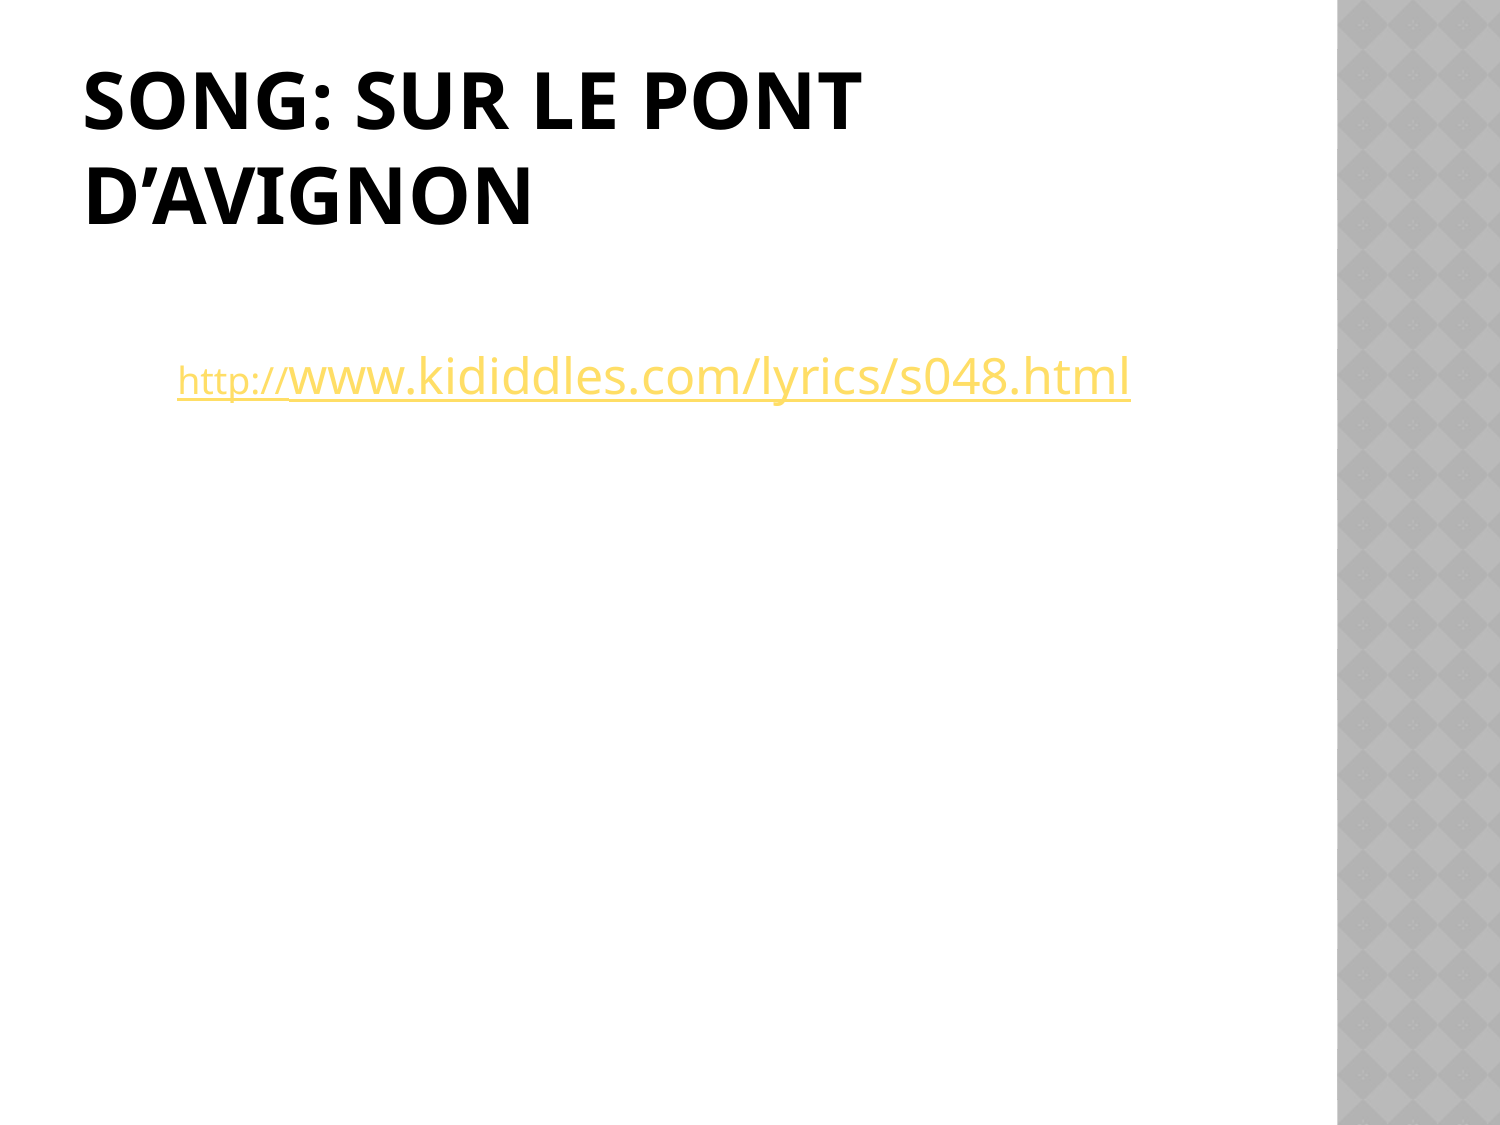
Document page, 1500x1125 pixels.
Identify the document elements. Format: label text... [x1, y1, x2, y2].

title Song: Sur le pont d’avignon [75, 52, 1263, 240]
text_box http://www.kididdles.com/lyrics/s048.html [162, 337, 1163, 586]
